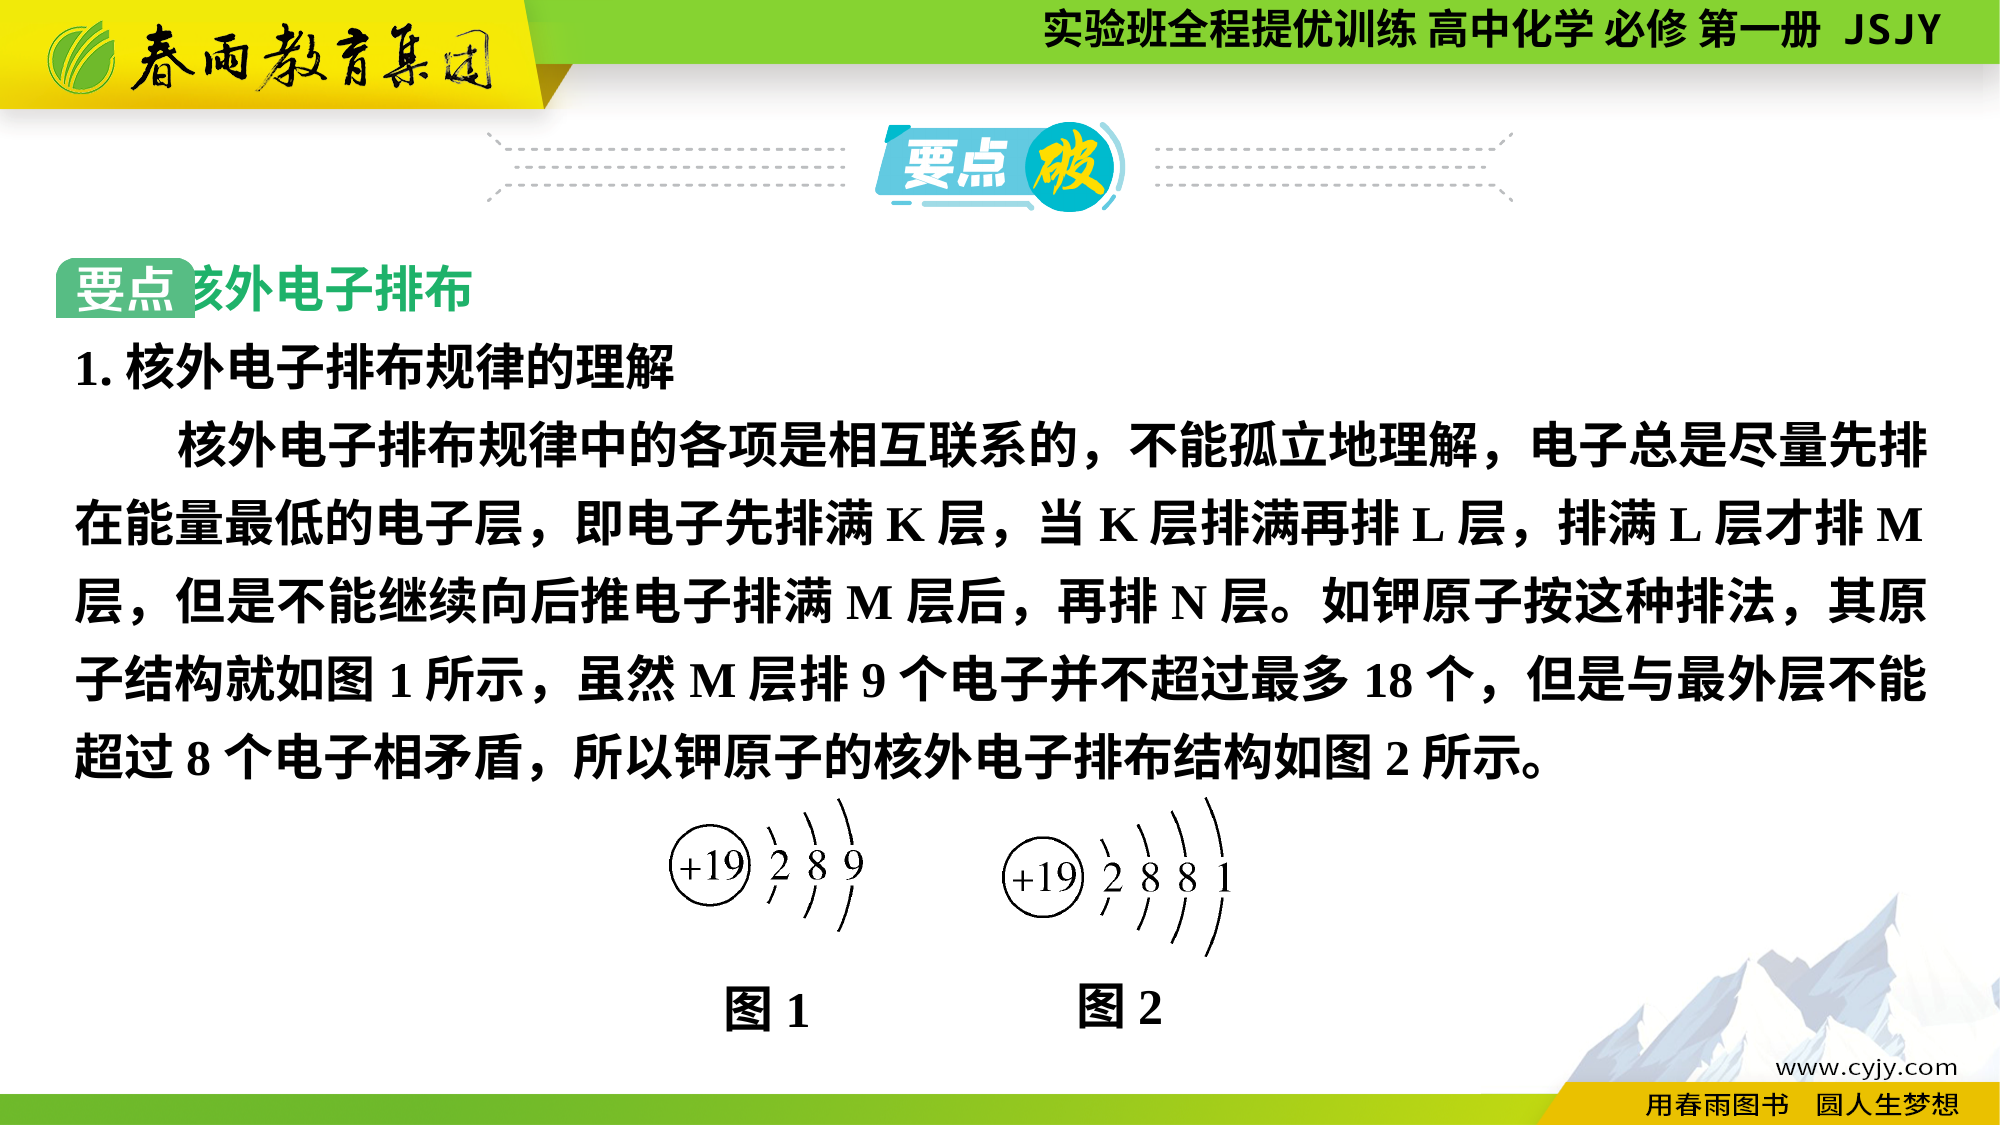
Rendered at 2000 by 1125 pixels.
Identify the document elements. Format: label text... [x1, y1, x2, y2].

text_box 图1 [708, 940, 826, 1046]
text_box 图2 [1061, 965, 1178, 1043]
picture [0, 0, 2000, 1125]
list 原子核外电子排布 1.核外电子排布规律的理解 核外电子排布规律中的各项是相互联系的，不能孤立地理解，电子总是尽量先排在能量最低的电子层，即电子先排满K层，当K层排满再排L层，排满L层才排M层，但是不能继续向后推电子排满M层后，再排N层。如钾原子按这种排法，其原子结构就如图1所示，虽然M层排9个电子并不超过最多18个，但是与最外层不能超过8个电子相矛盾，所以钾原子的核外电子排布结构如图2所示。 [59, 232, 1944, 790]
